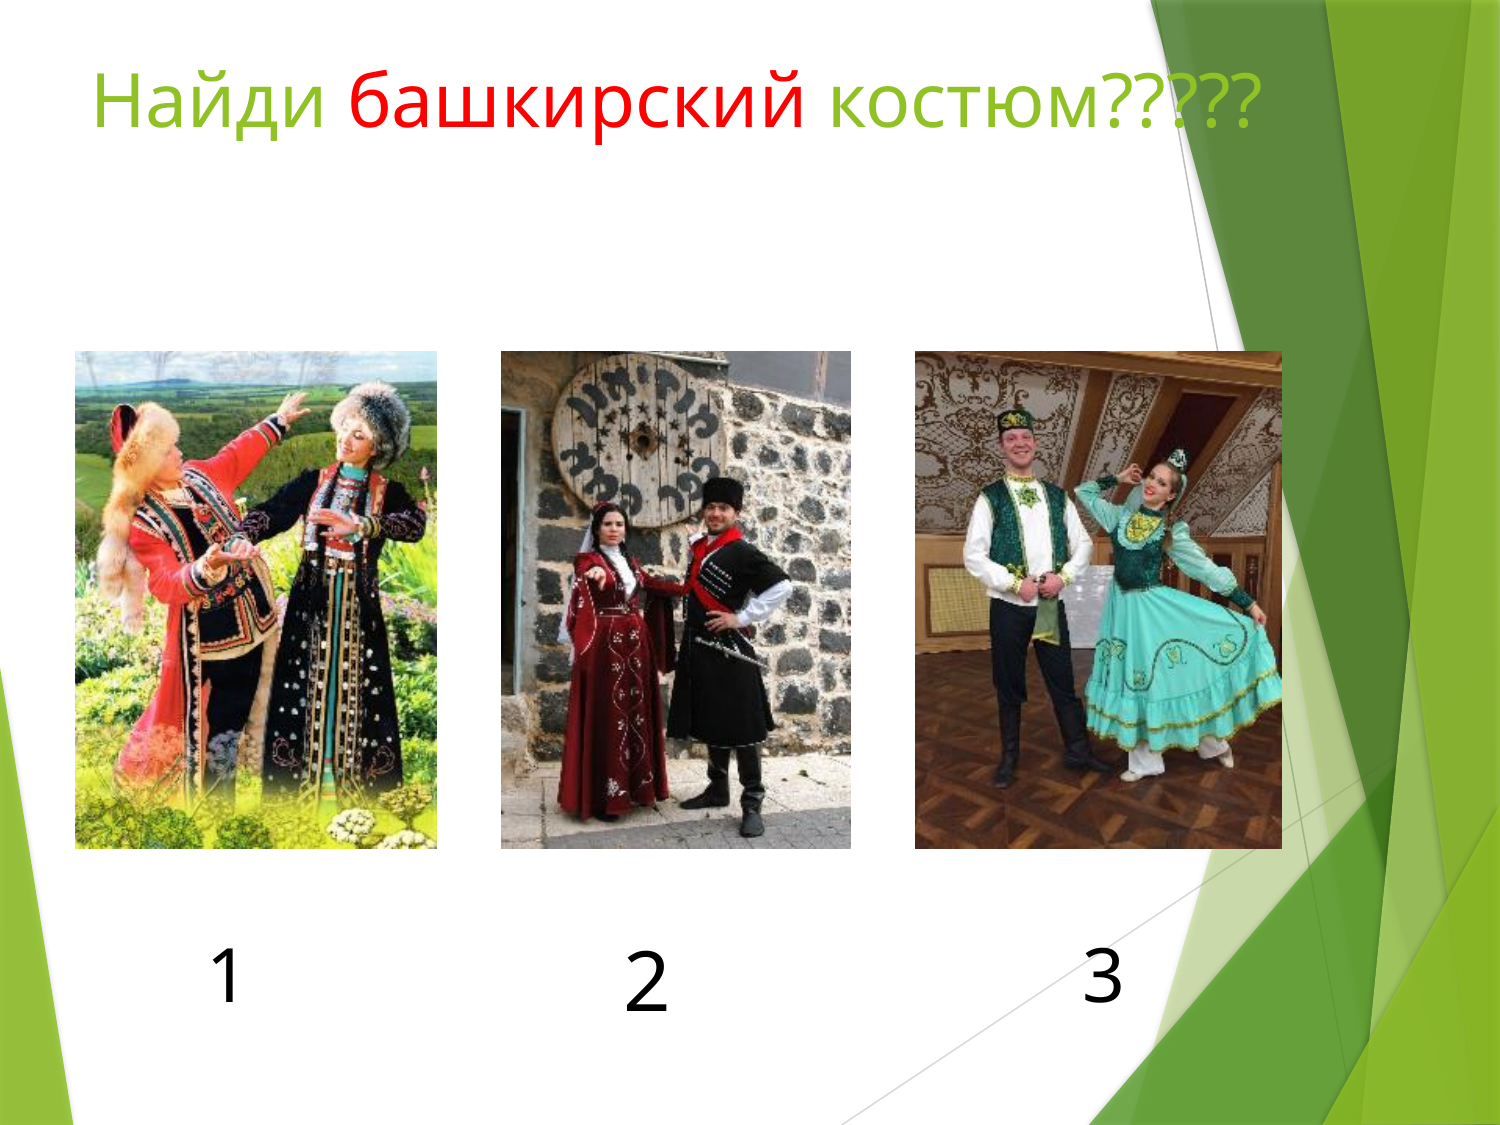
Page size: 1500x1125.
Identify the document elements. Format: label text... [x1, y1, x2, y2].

text_box 1 [75, 920, 382, 1026]
picture [501, 350, 852, 849]
title Найди башкирский костюм????? [75, 45, 1425, 233]
text_box 2 [552, 920, 744, 1036]
picture [915, 350, 1283, 849]
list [74, 350, 437, 849]
text_box 3 [1068, 920, 1198, 1026]
